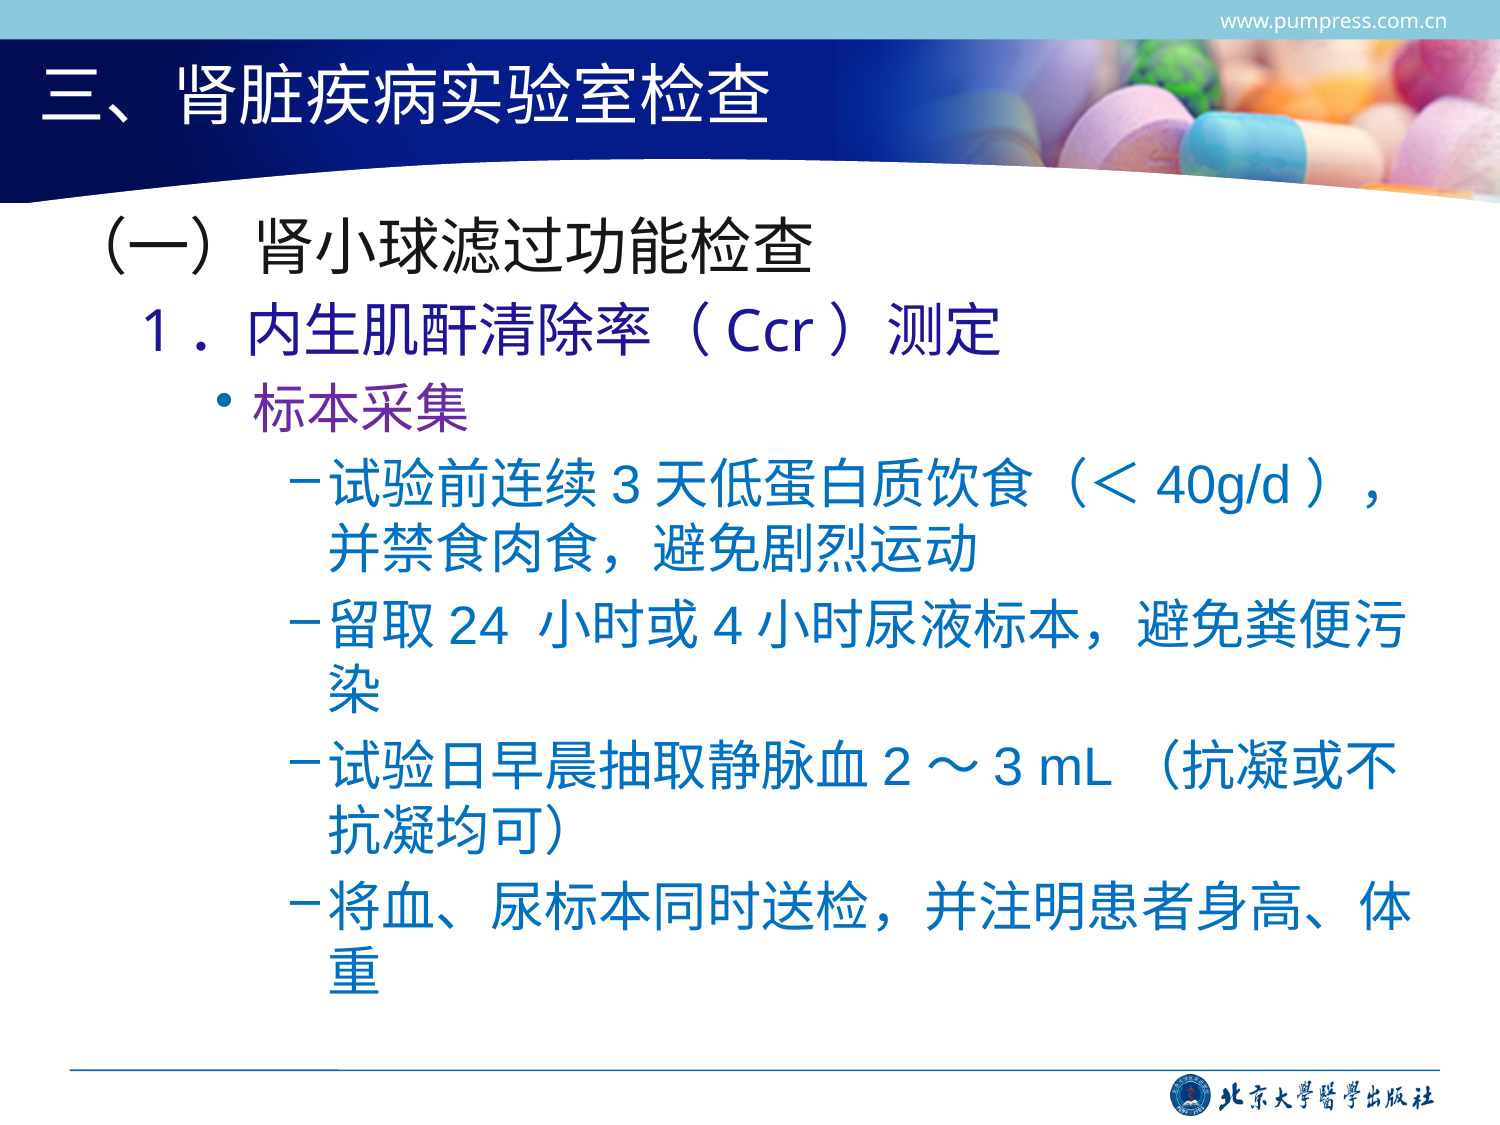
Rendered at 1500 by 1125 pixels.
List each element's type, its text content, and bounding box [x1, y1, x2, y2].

list （一）肾小球滤过功能检查 1．内生肌酐清除率（Ccr）测定 标本采集 试验前连续3天低蛋白质饮食（＜40g/d），并禁食肉食，避免剧烈运动 留取24 小时或4小时尿液标本，避免粪便污染 试验日早晨抽取静脉血2～3 mL（抗凝或不抗凝均可） 将血、尿标本同时送检，并注明患者身高、体重 [49, 198, 1463, 1026]
picture [1170, 1074, 1436, 1118]
slide_number www.pumpress.com.cn [1024, 0, 1463, 38]
picture [0, 40, 1500, 203]
title 三、肾脏疾病实验室检查 [23, 46, 1349, 140]
